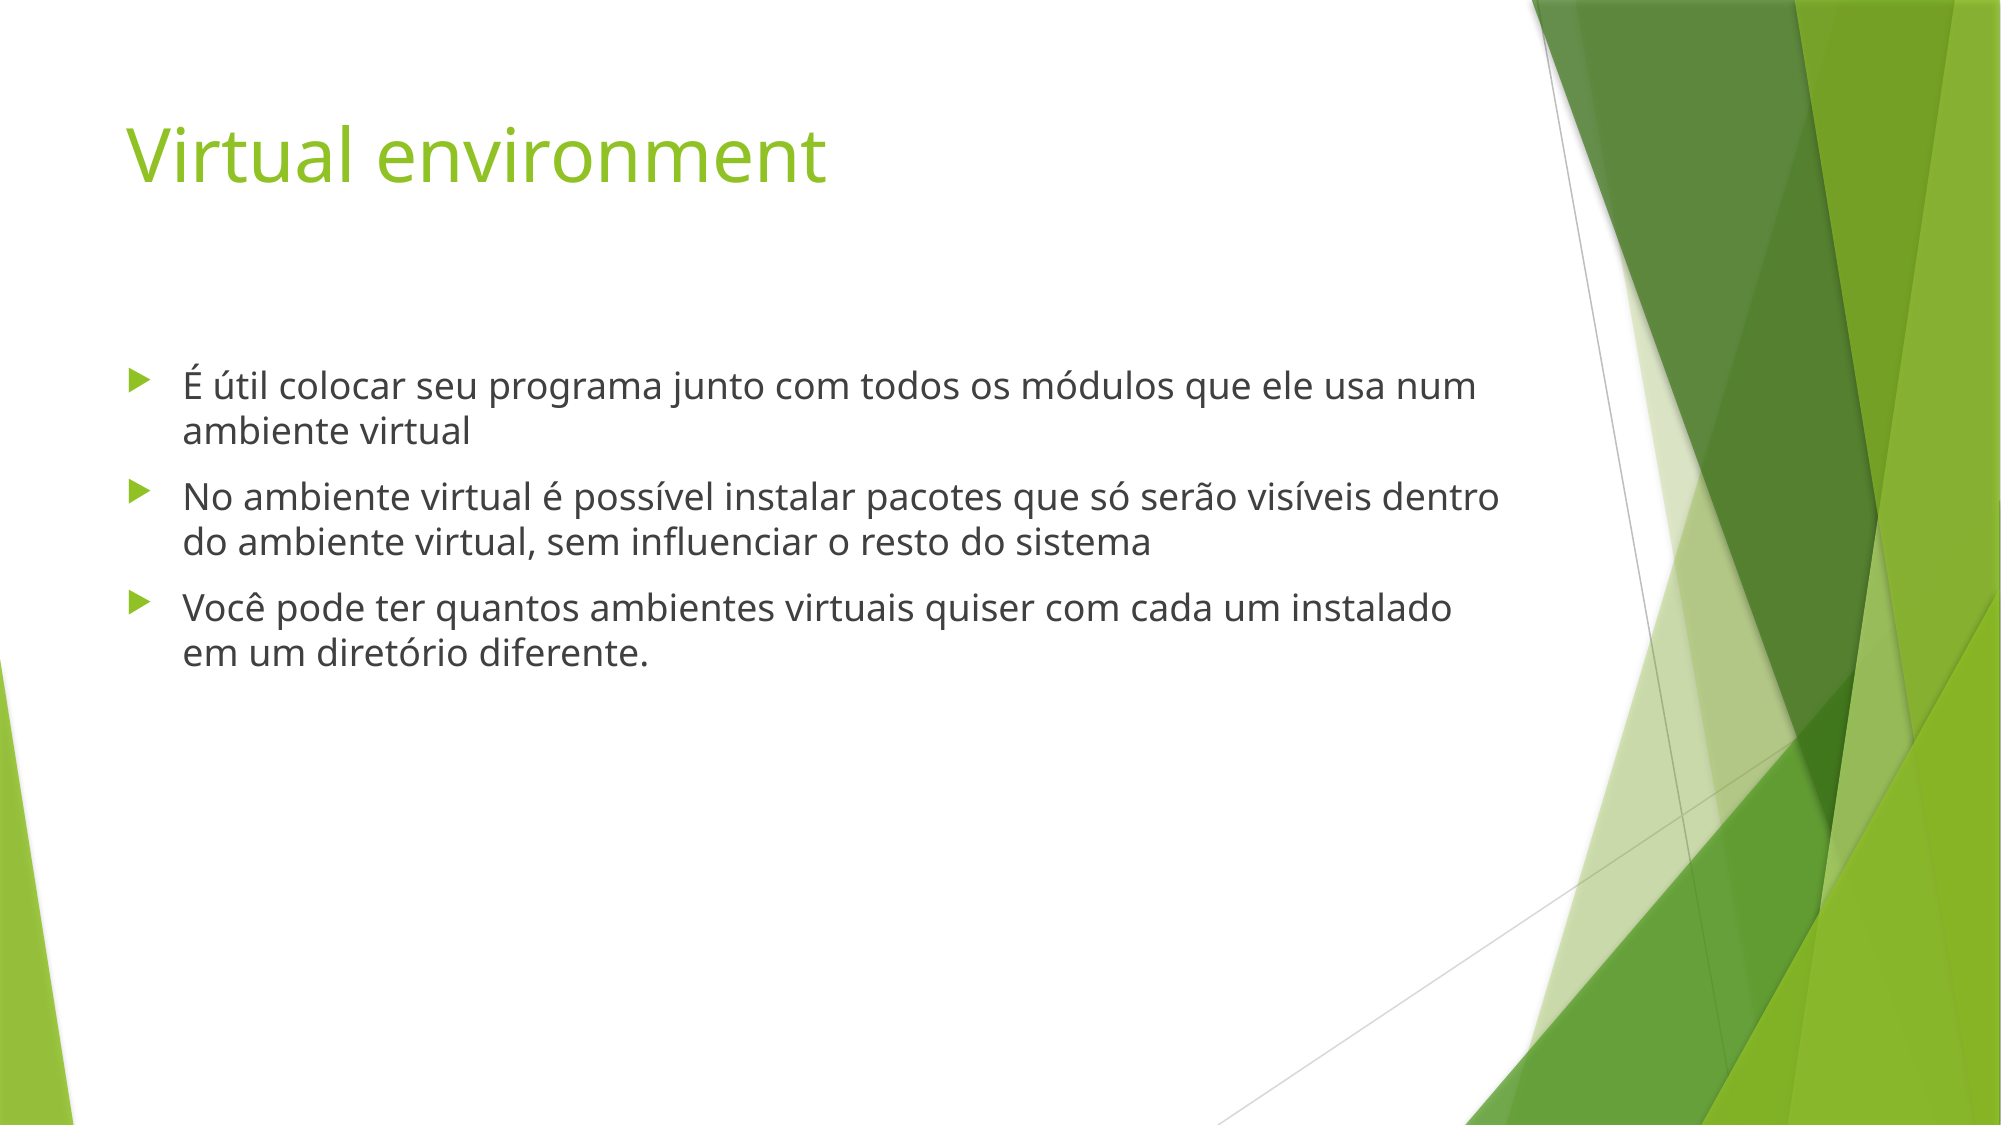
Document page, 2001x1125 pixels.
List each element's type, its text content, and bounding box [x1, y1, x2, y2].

title Virtual environment [111, 99, 1522, 317]
list É útil colocar seu programa junto com todos os módulos que ele usa num ambiente virtual No ambiente virtual é possível instalar pacotes que só serão visíveis dentro do ambiente virtual, sem influenciar o resto do sistema Você pode ter quantos ambientes virtuais quiser com cada um instalado em um diretório diferente. [111, 354, 1522, 992]
